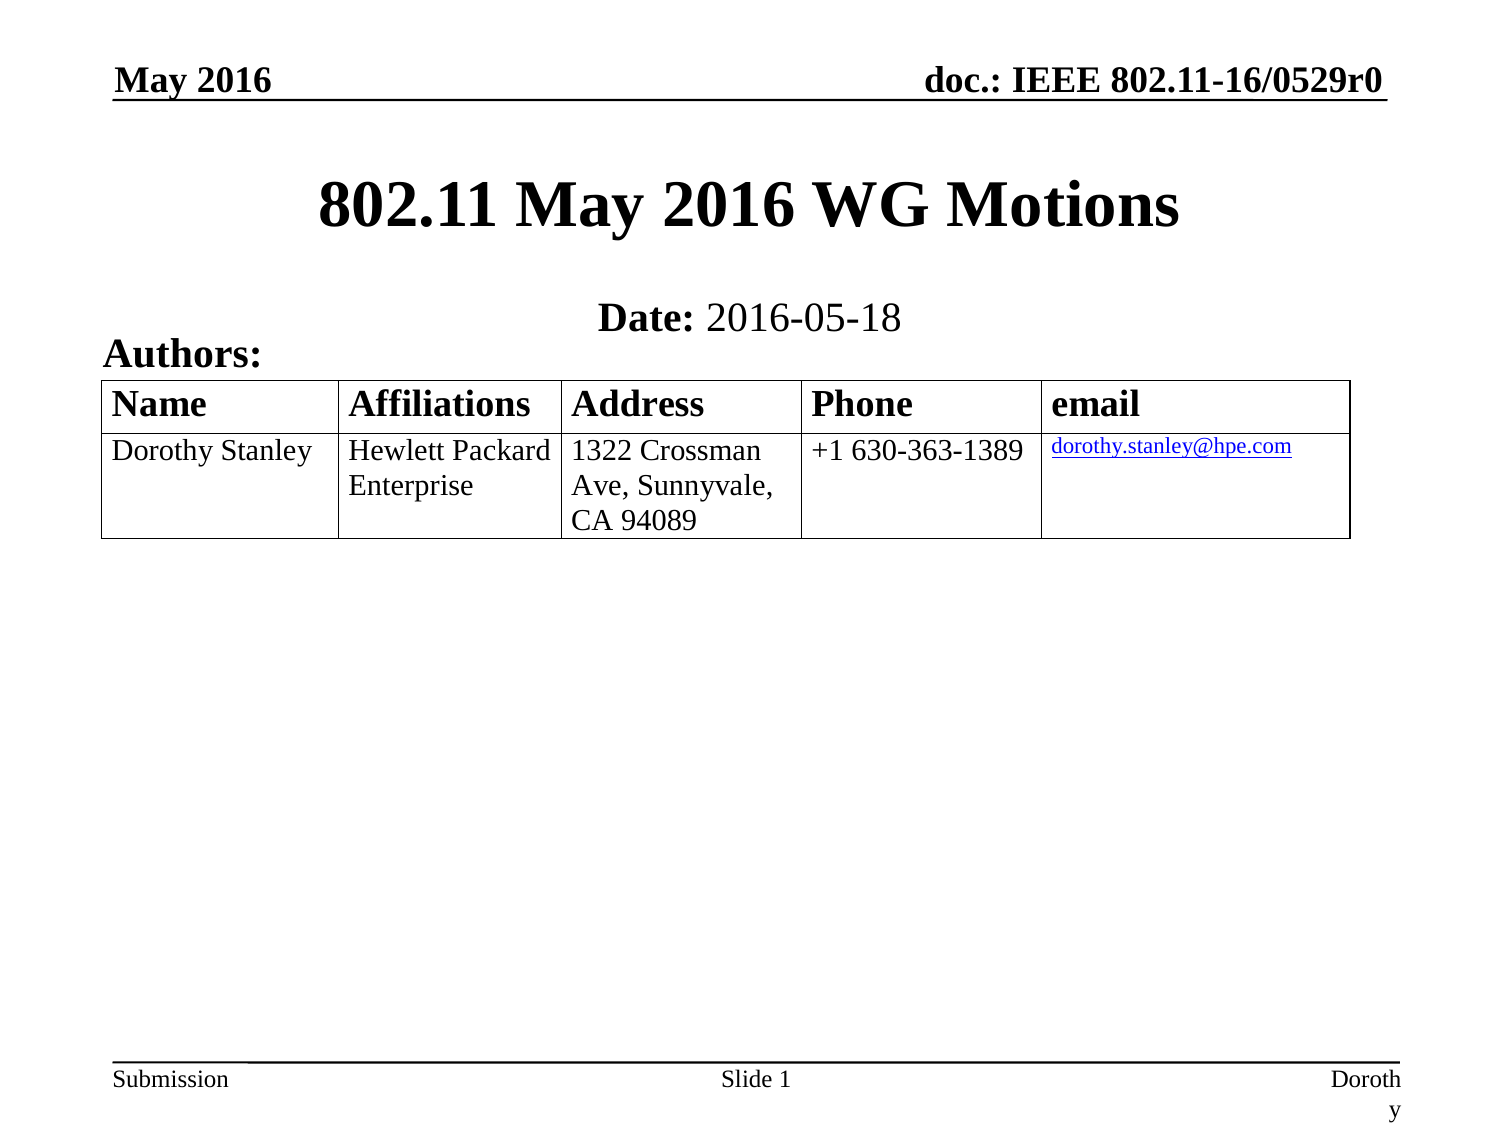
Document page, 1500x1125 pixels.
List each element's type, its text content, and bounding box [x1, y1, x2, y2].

text_box Authors: [87, 318, 325, 378]
list Date: 2016-05-18 [112, 287, 1388, 350]
title 802.11 May 2016 WG Motions [112, 112, 1388, 287]
slide_number Slide 1 [712, 1061, 800, 1093]
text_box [86, 379, 1368, 803]
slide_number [114, 54, 374, 101]
footer Dorothy Stanley (HP Enterprise) [1324, 1061, 1402, 1093]
